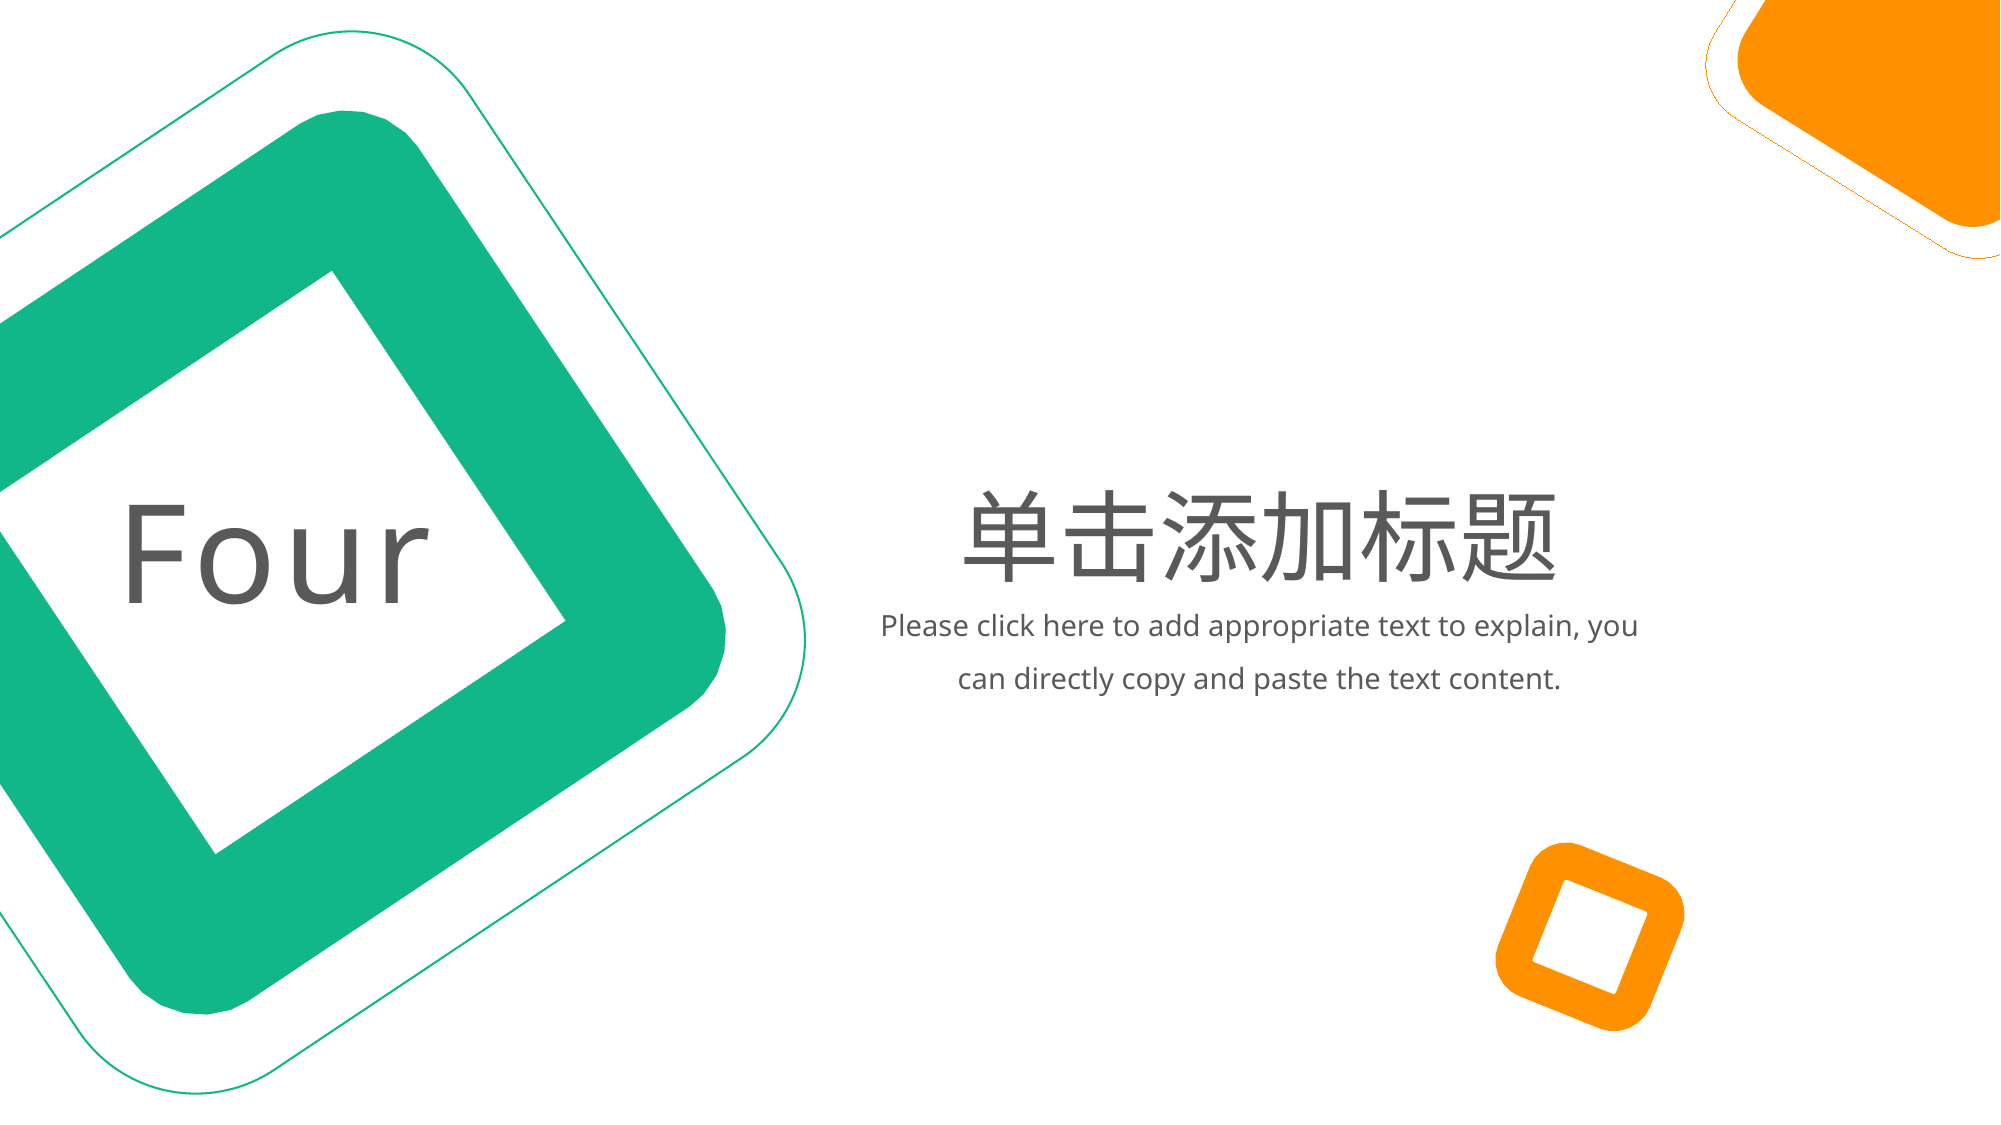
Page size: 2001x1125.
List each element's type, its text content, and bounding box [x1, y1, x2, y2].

text_box Please click here to add appropriate text to explain, you can directly copy and paste the text content. [847, 582, 1673, 703]
text_box [1705, 0, 2000, 259]
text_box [0, 140, 696, 985]
text_box 单击添加标题 [944, 466, 1575, 582]
text_box [1513, 860, 1667, 1014]
